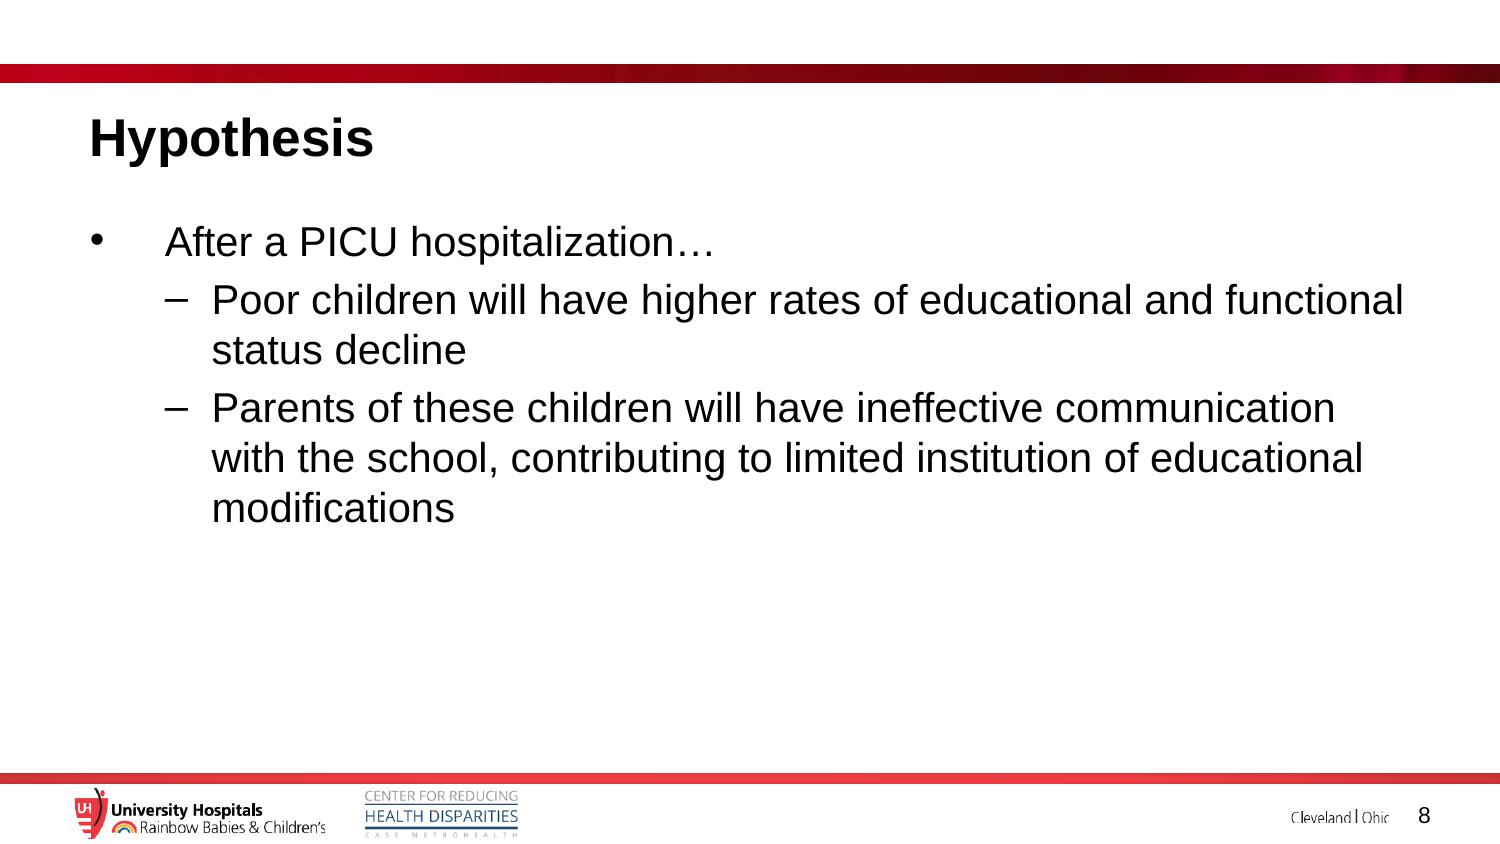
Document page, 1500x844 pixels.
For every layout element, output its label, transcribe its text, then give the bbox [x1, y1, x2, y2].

slide_number 8 [1095, 793, 1446, 839]
title Hypothesis [75, 96, 1425, 175]
picture [0, 64, 1500, 83]
list After a PICU hospitalization… Poor children will have higher rates of educational and functional status decline Parents of these children will have ineffective communication with the school, contributing to limited institution of educational modifications [75, 196, 1425, 754]
picture [346, 788, 535, 839]
